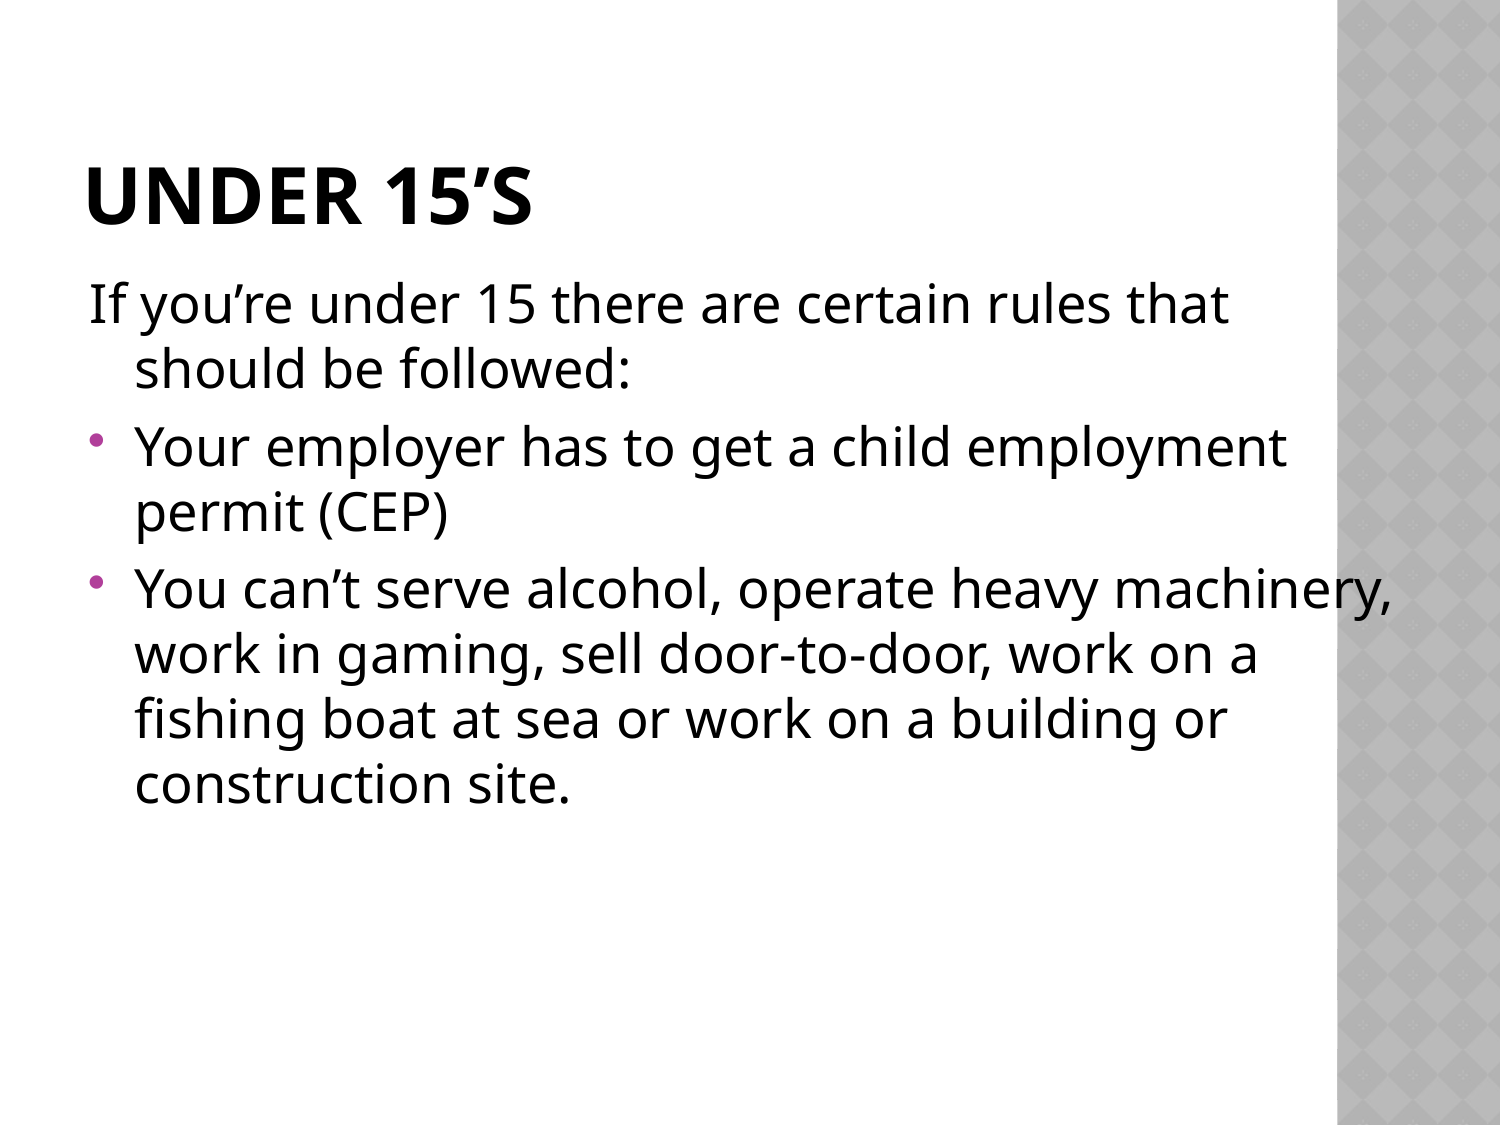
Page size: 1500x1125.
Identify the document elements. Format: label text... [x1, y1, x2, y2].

title Under 15’s [75, 52, 1263, 240]
list If you’re under 15 there are certain rules that should be followed: Your employer has to get a child employment permit (CEP) You can’t serve alcohol, operate heavy machinery, work in gaming, sell door-to-door, work on a fishing boat at sea or work on a building or construction site. [75, 262, 1425, 975]
